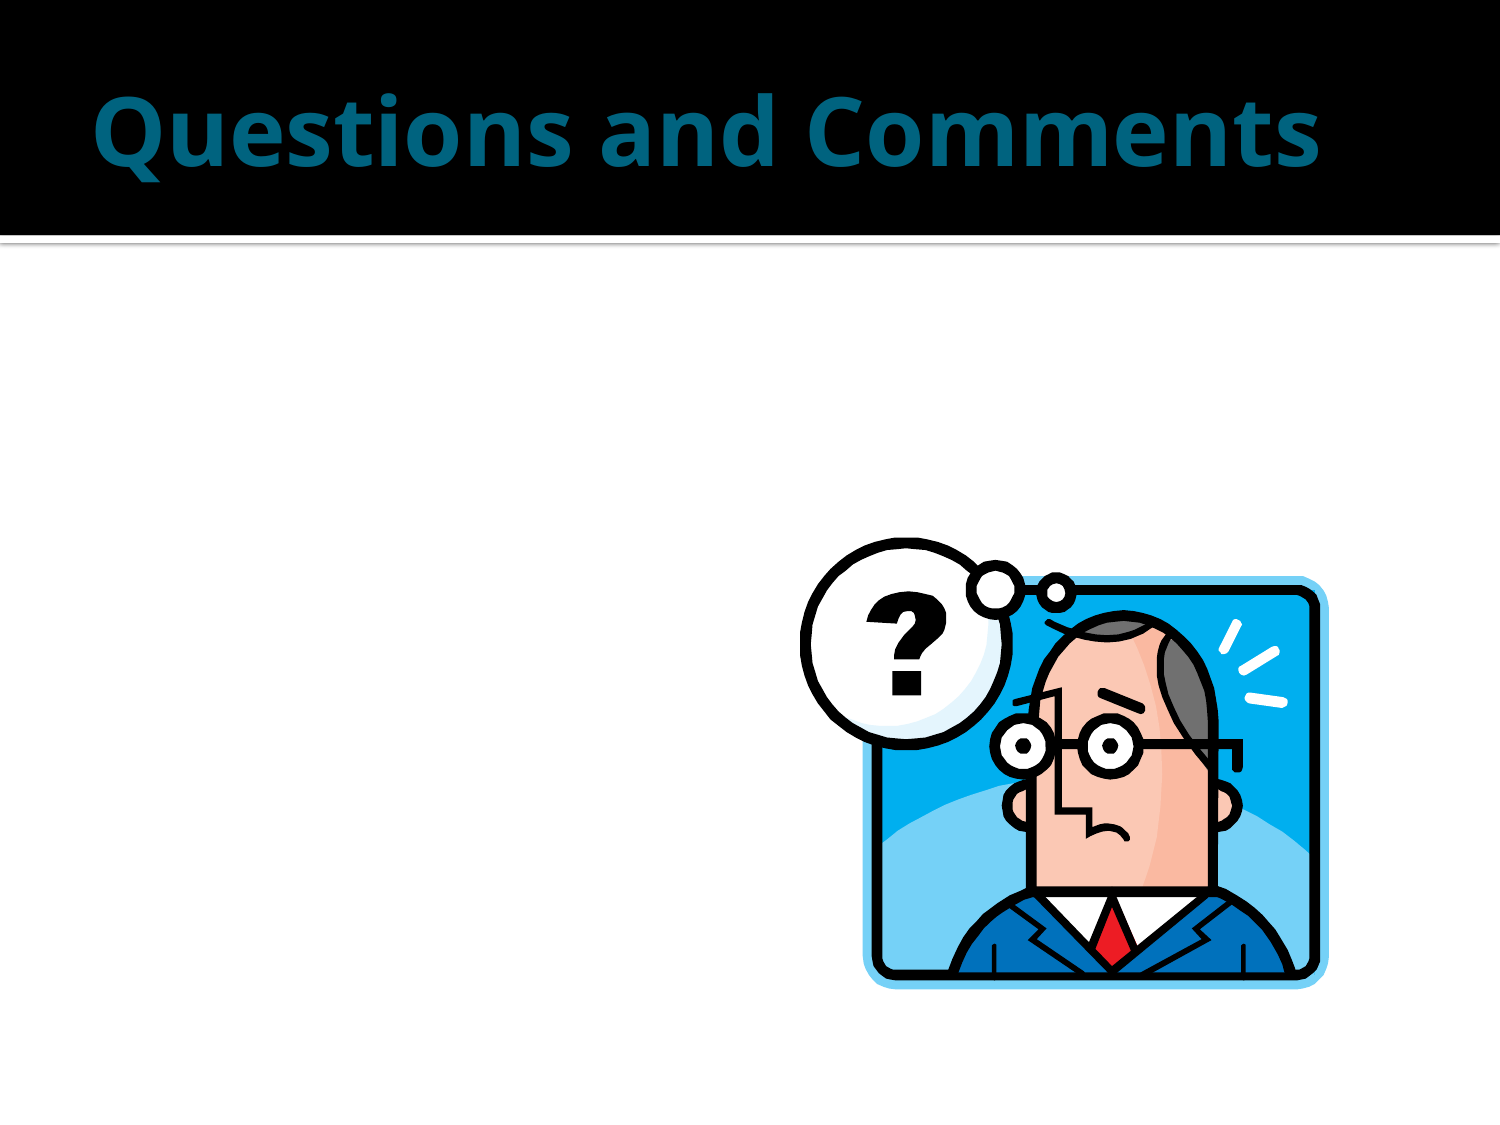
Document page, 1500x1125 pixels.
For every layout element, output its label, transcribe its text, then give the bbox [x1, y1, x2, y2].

title Questions and Comments [75, 25, 1425, 231]
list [799, 537, 1329, 990]
